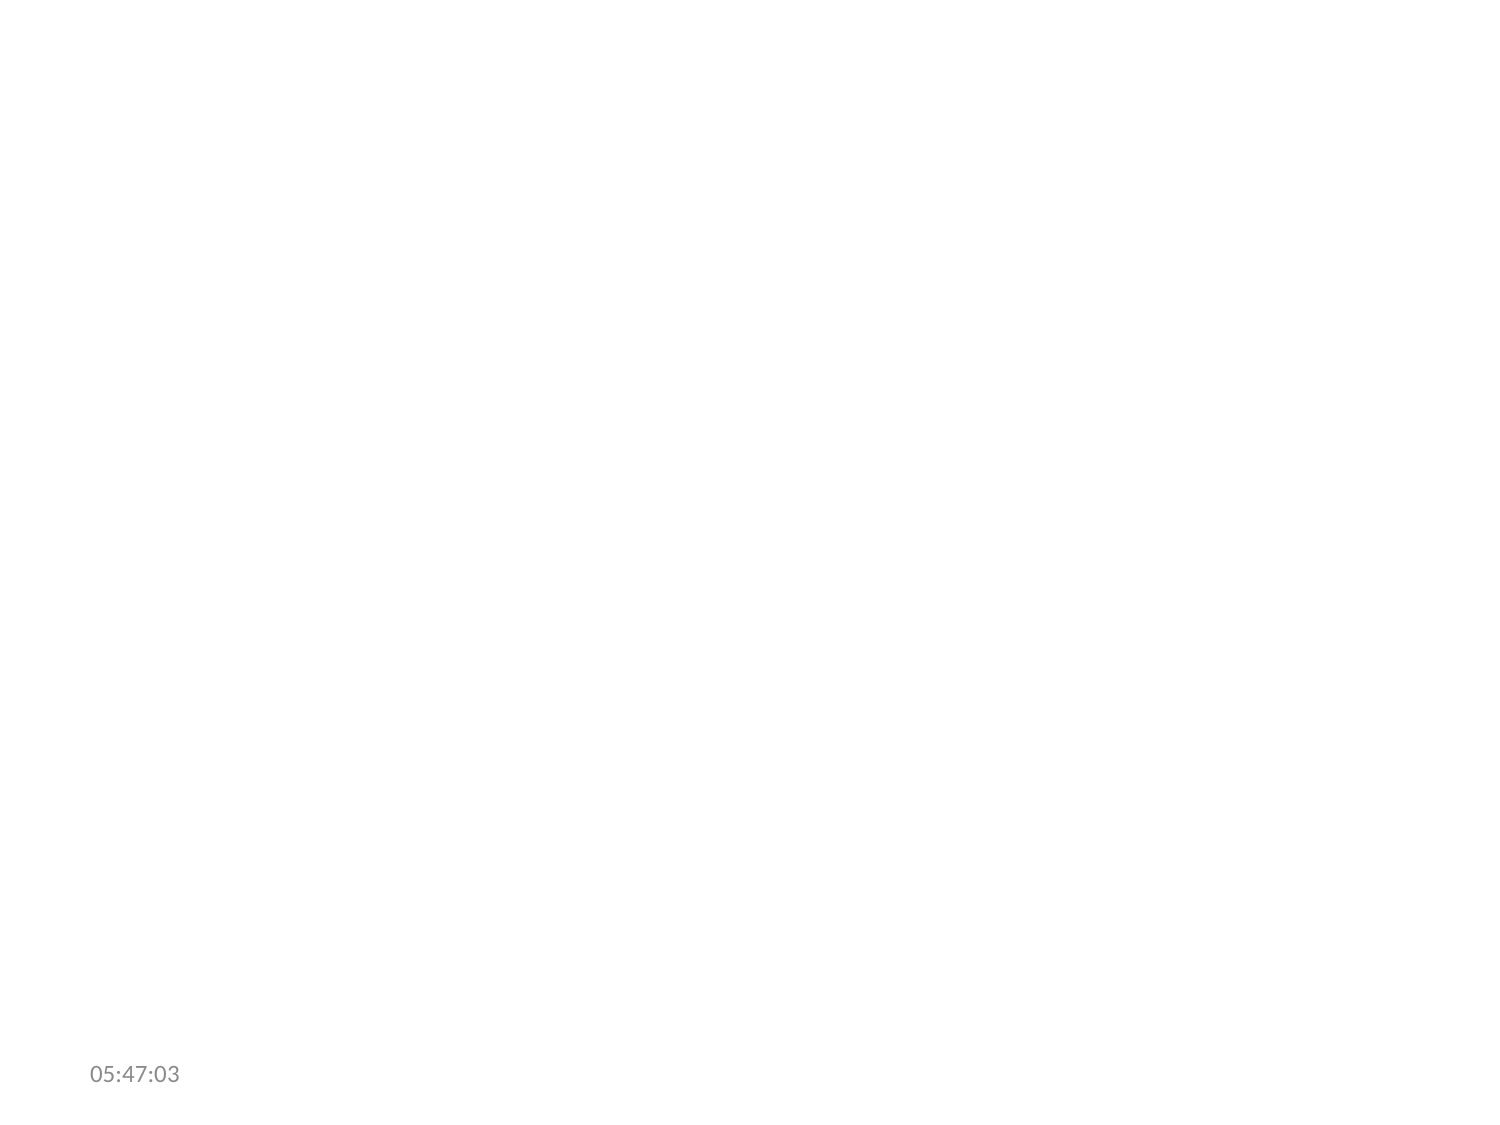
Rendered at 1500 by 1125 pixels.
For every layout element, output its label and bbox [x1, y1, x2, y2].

slide_number [75, 1042, 425, 1103]
